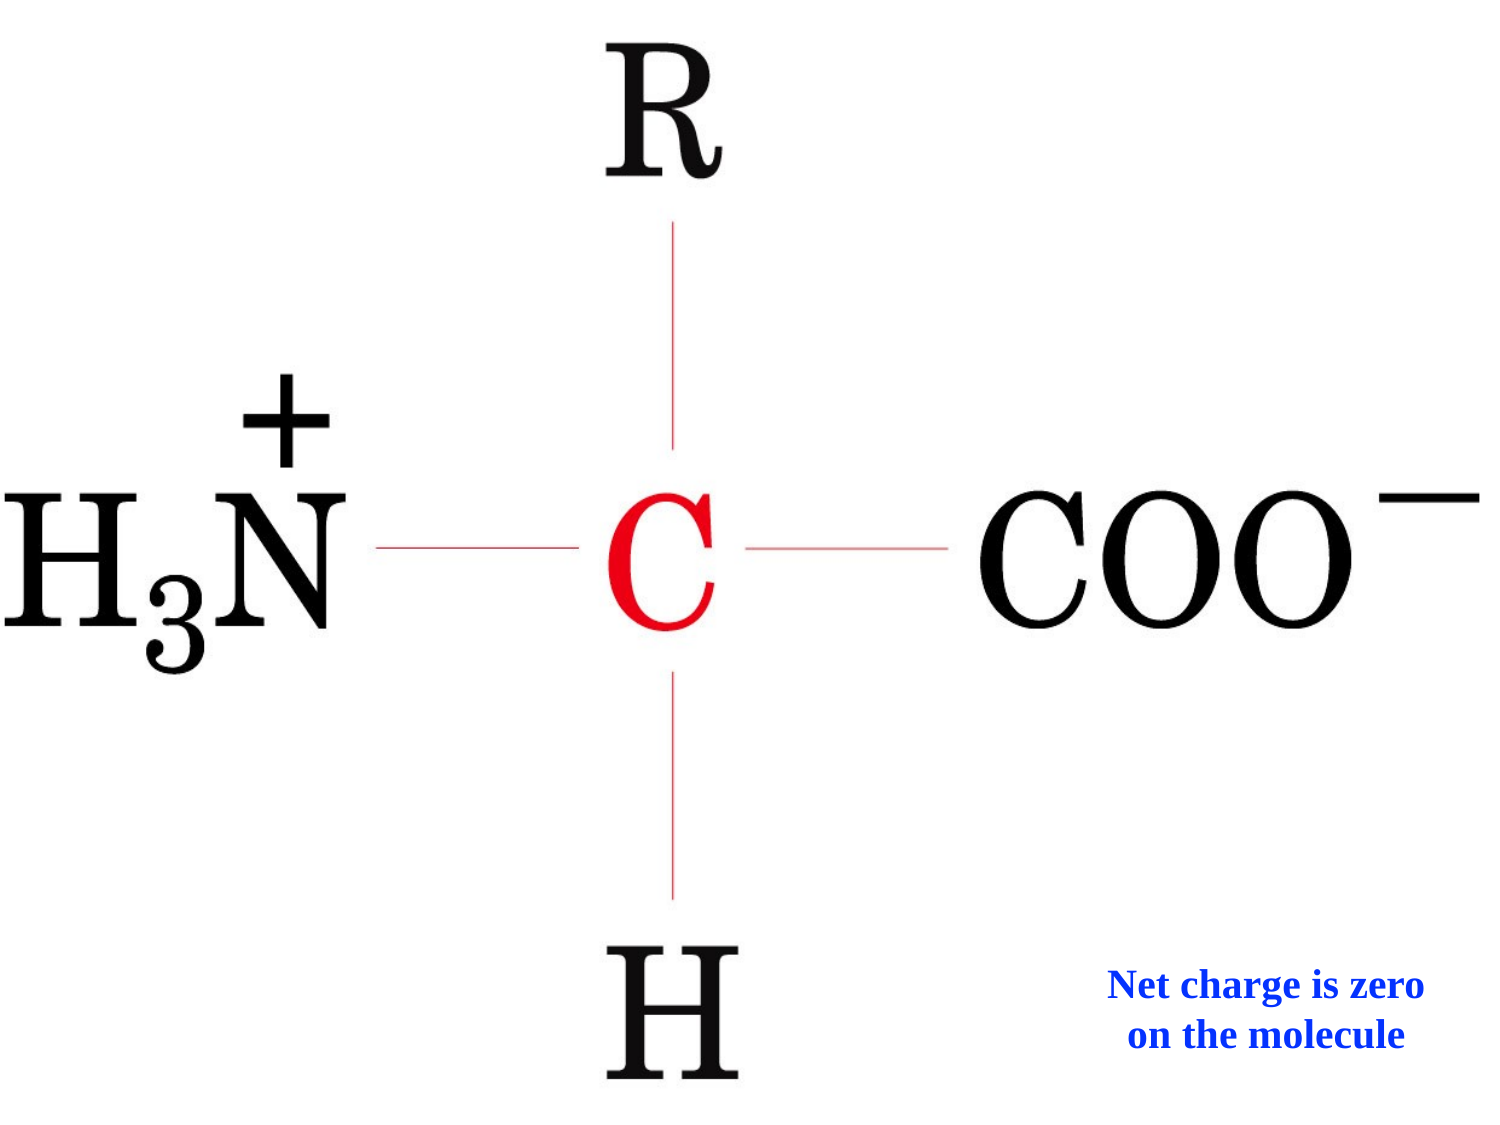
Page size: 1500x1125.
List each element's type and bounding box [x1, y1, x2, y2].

list [0, 0, 1500, 1125]
